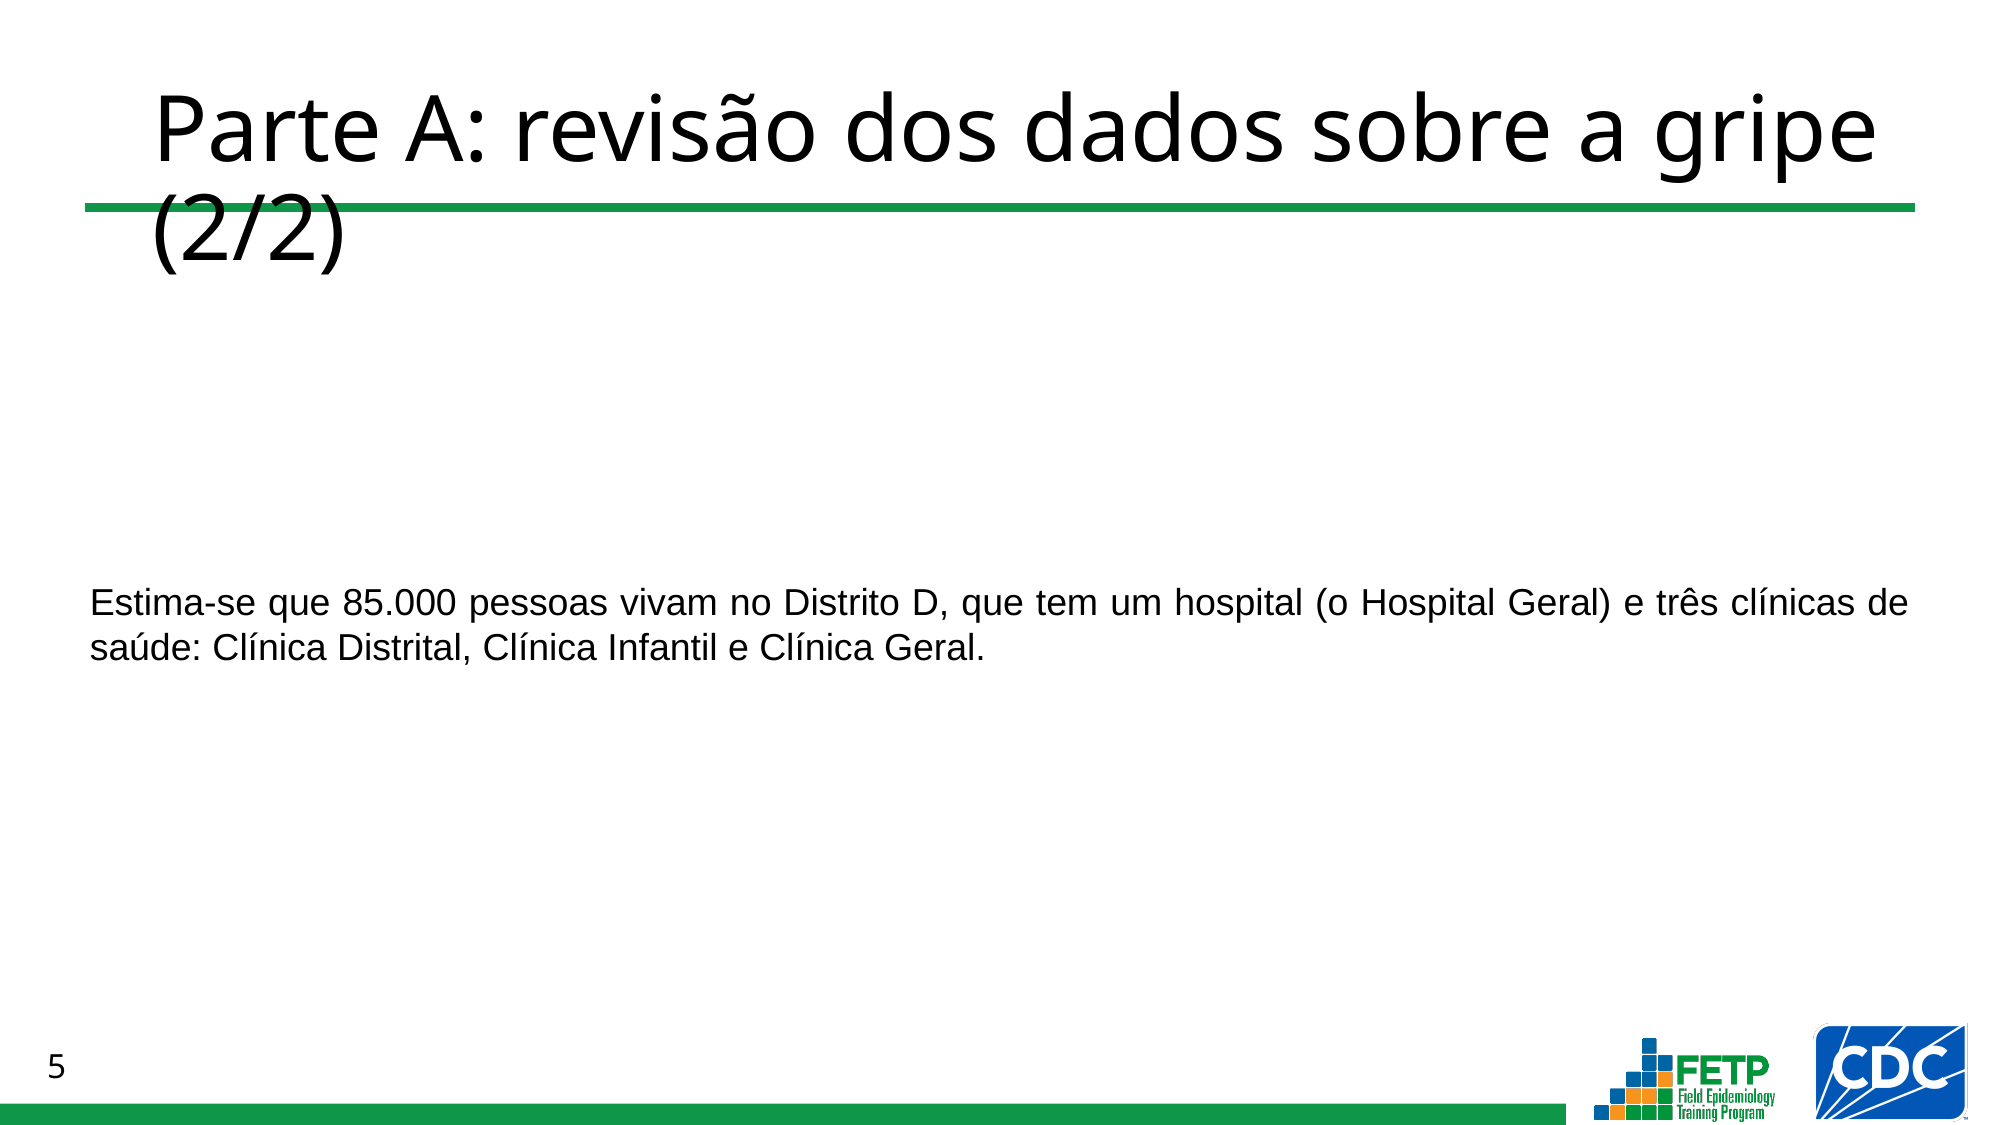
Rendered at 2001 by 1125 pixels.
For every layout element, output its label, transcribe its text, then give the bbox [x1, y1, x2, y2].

title Parte A: revisão dos dados sobre a gripe (2/2) [137, 75, 1988, 207]
picture [1594, 1038, 1775, 1122]
list Estima-se que 85.000 pessoas vivam no Distrito D, que tem um hospital (o Hospital Geral) e três clínicas de saúde: Clínica Distrital, Clínica Infantil e Clínica Geral. [75, 242, 1925, 1004]
picture [1813, 1023, 1968, 1122]
